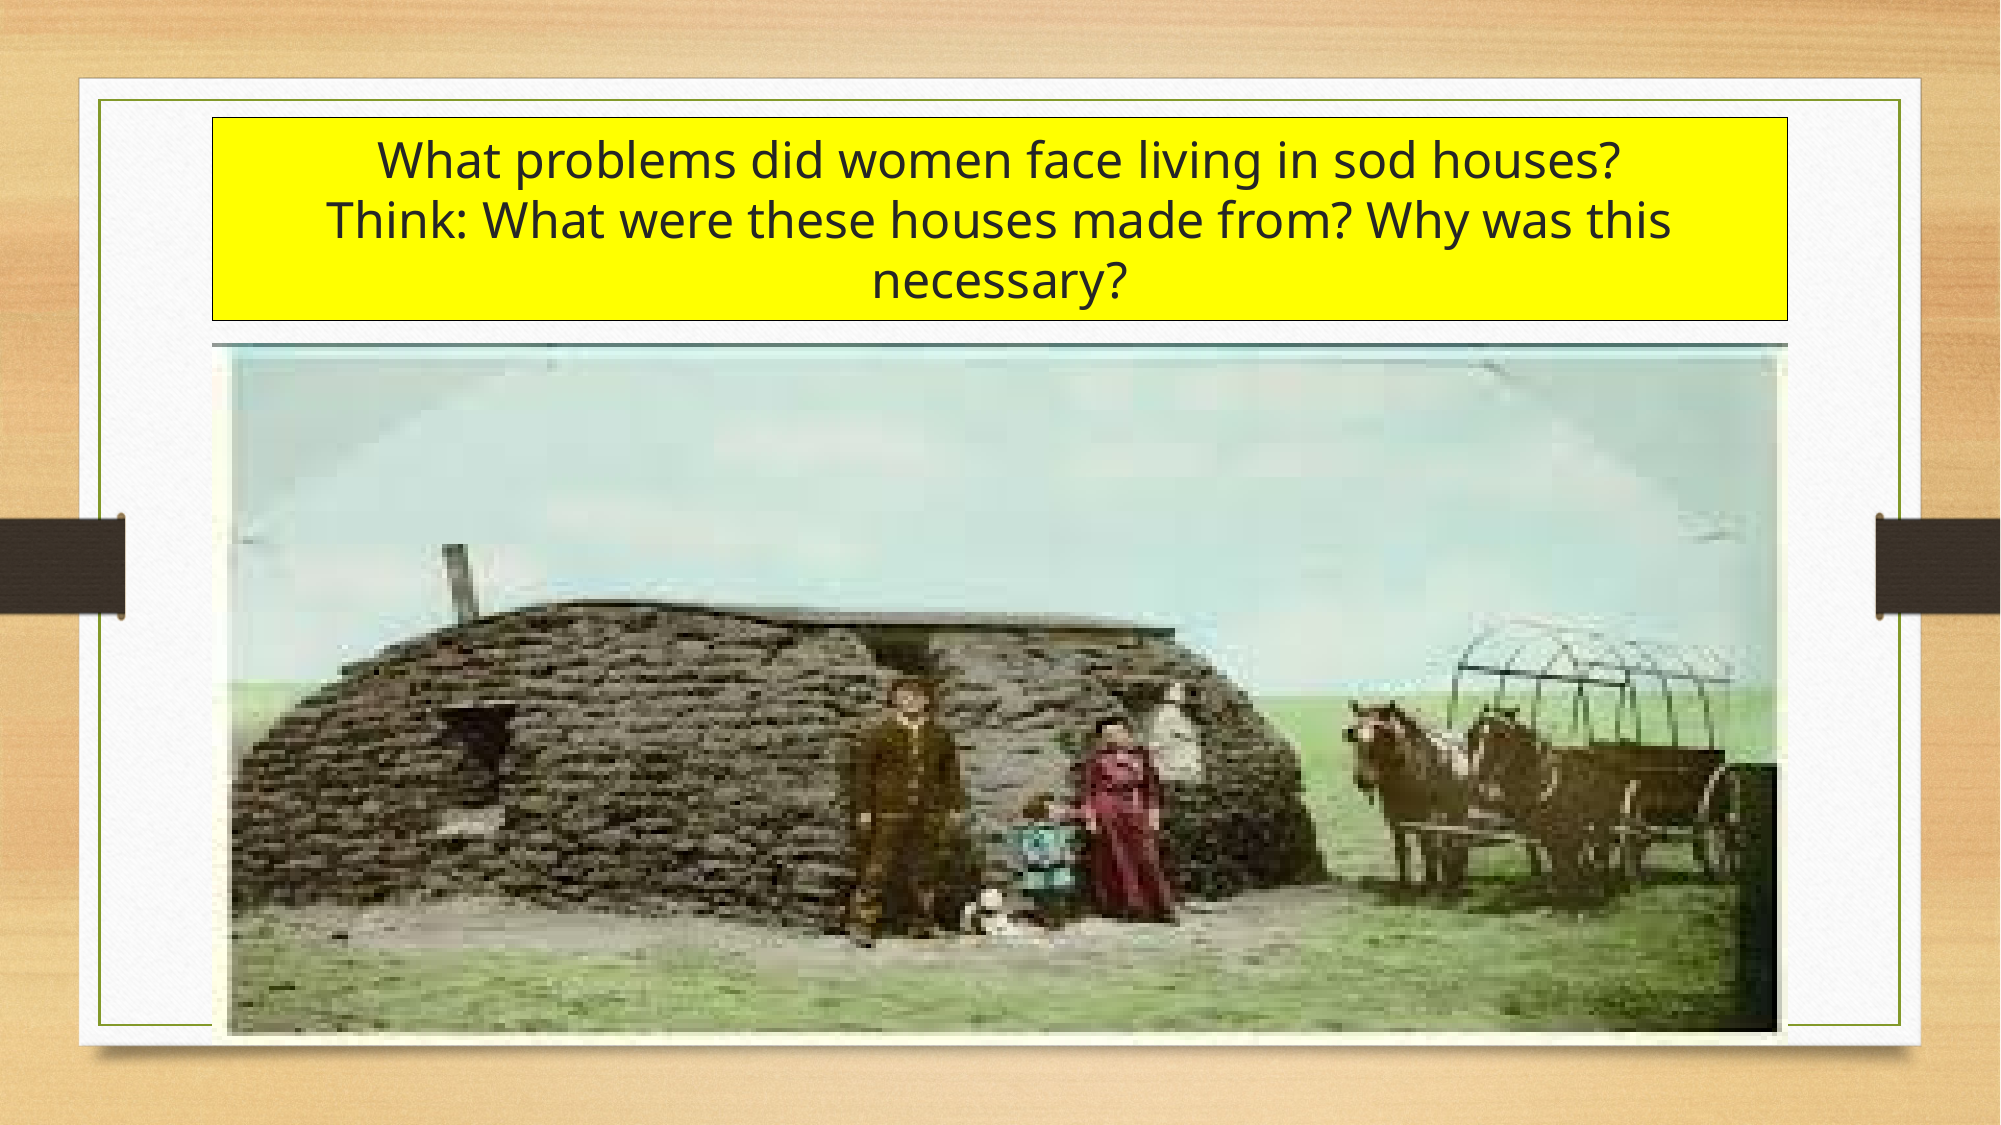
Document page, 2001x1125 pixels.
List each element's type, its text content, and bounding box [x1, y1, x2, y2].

title What problems did women face living in sod houses? Think: What were these houses made from? Why was this necessary? [212, 117, 1788, 321]
picture [0, 0, 2001, 1125]
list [212, 342, 1788, 1045]
